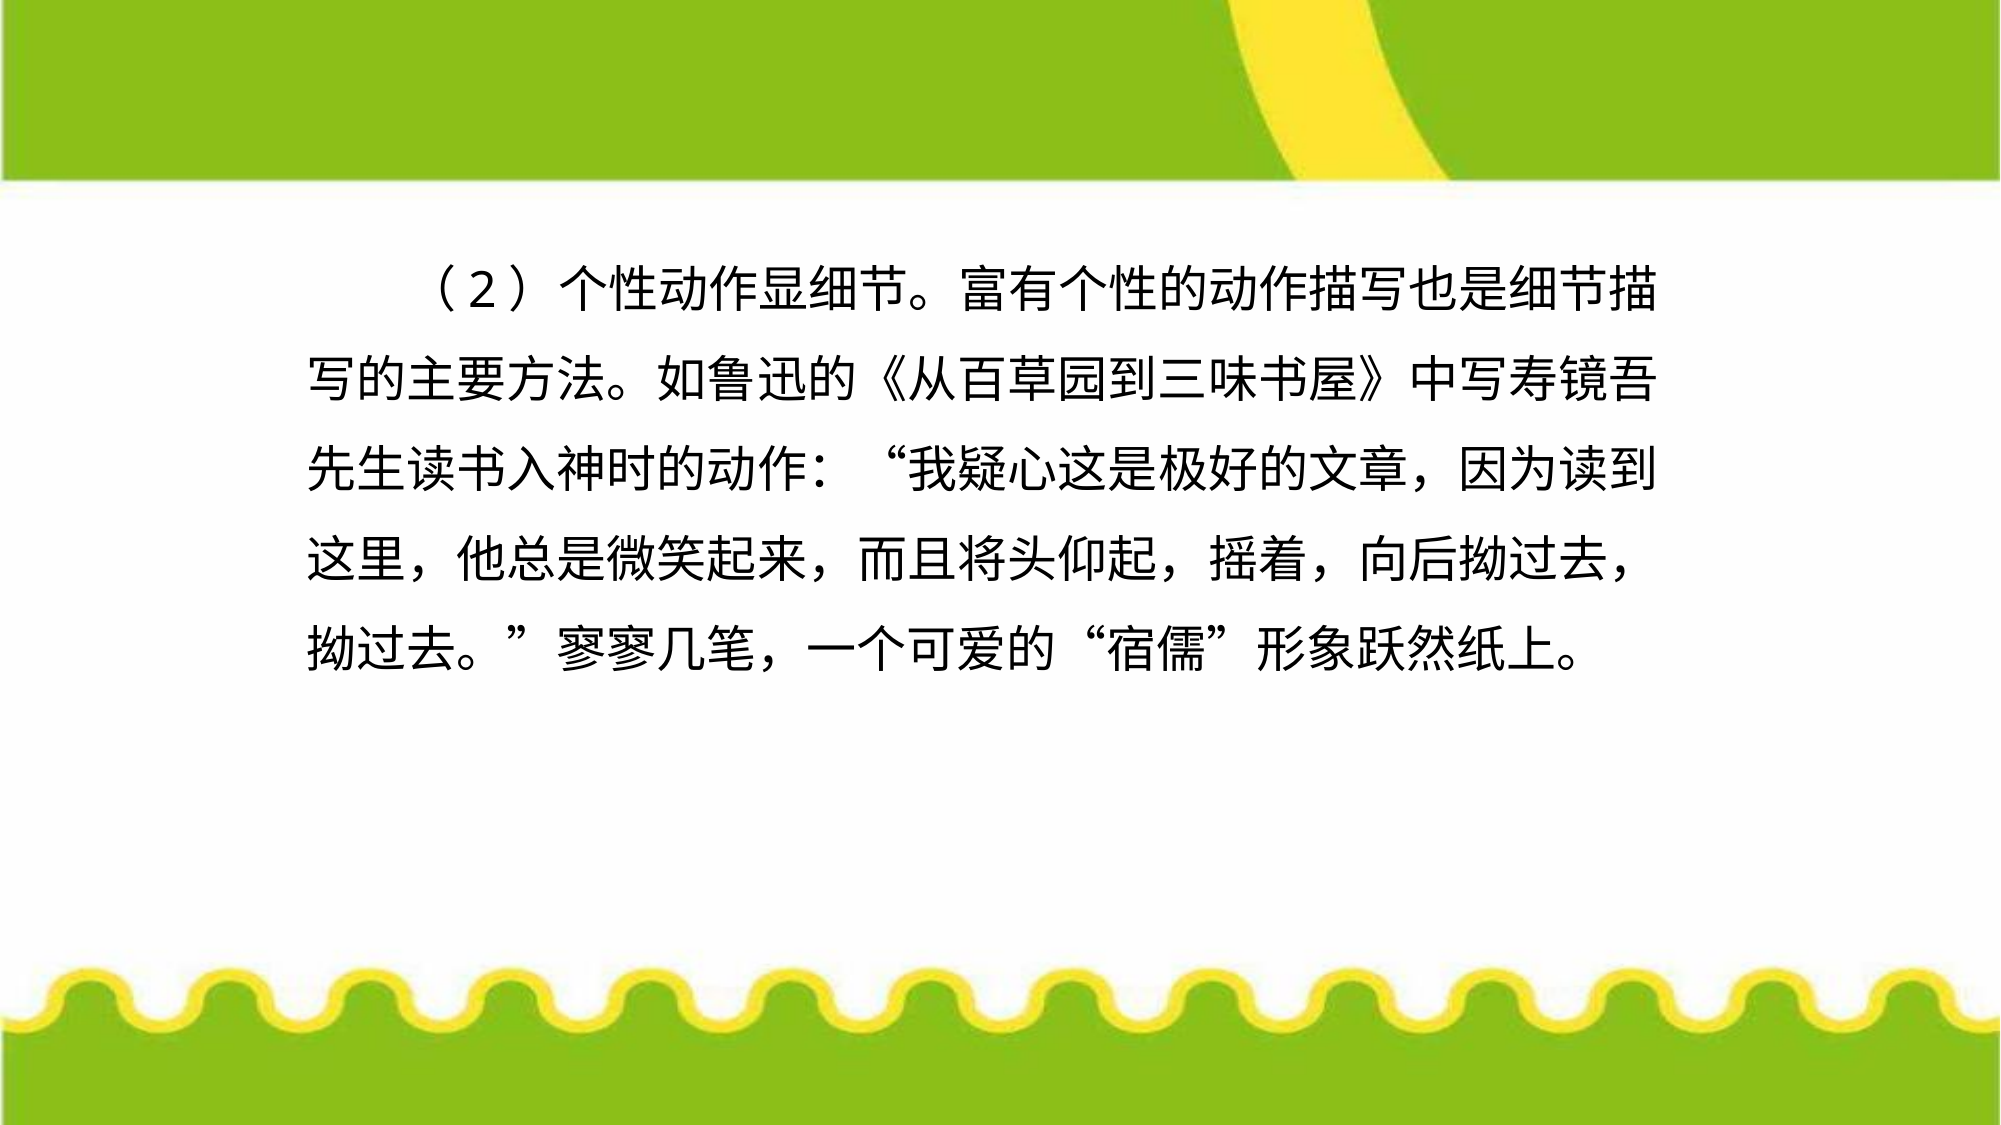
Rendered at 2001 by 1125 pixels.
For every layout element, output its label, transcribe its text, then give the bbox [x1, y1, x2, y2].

picture [0, 0, 2001, 1125]
text_box （2）个性动作显细节。富有个性的动作描写也是细节描写的主要方法。如鲁迅的《从百草园到三味书屋》中写寿镜吾先生读书入神时的动作：“我疑心这是极好的文章，因为读到这里，他总是微笑起来，而且将头仰起，摇着，向后拗过去，拗过去。”寥寥几笔，一个可爱的“宿儒”形象跃然纸上。 [291, 219, 1674, 685]
